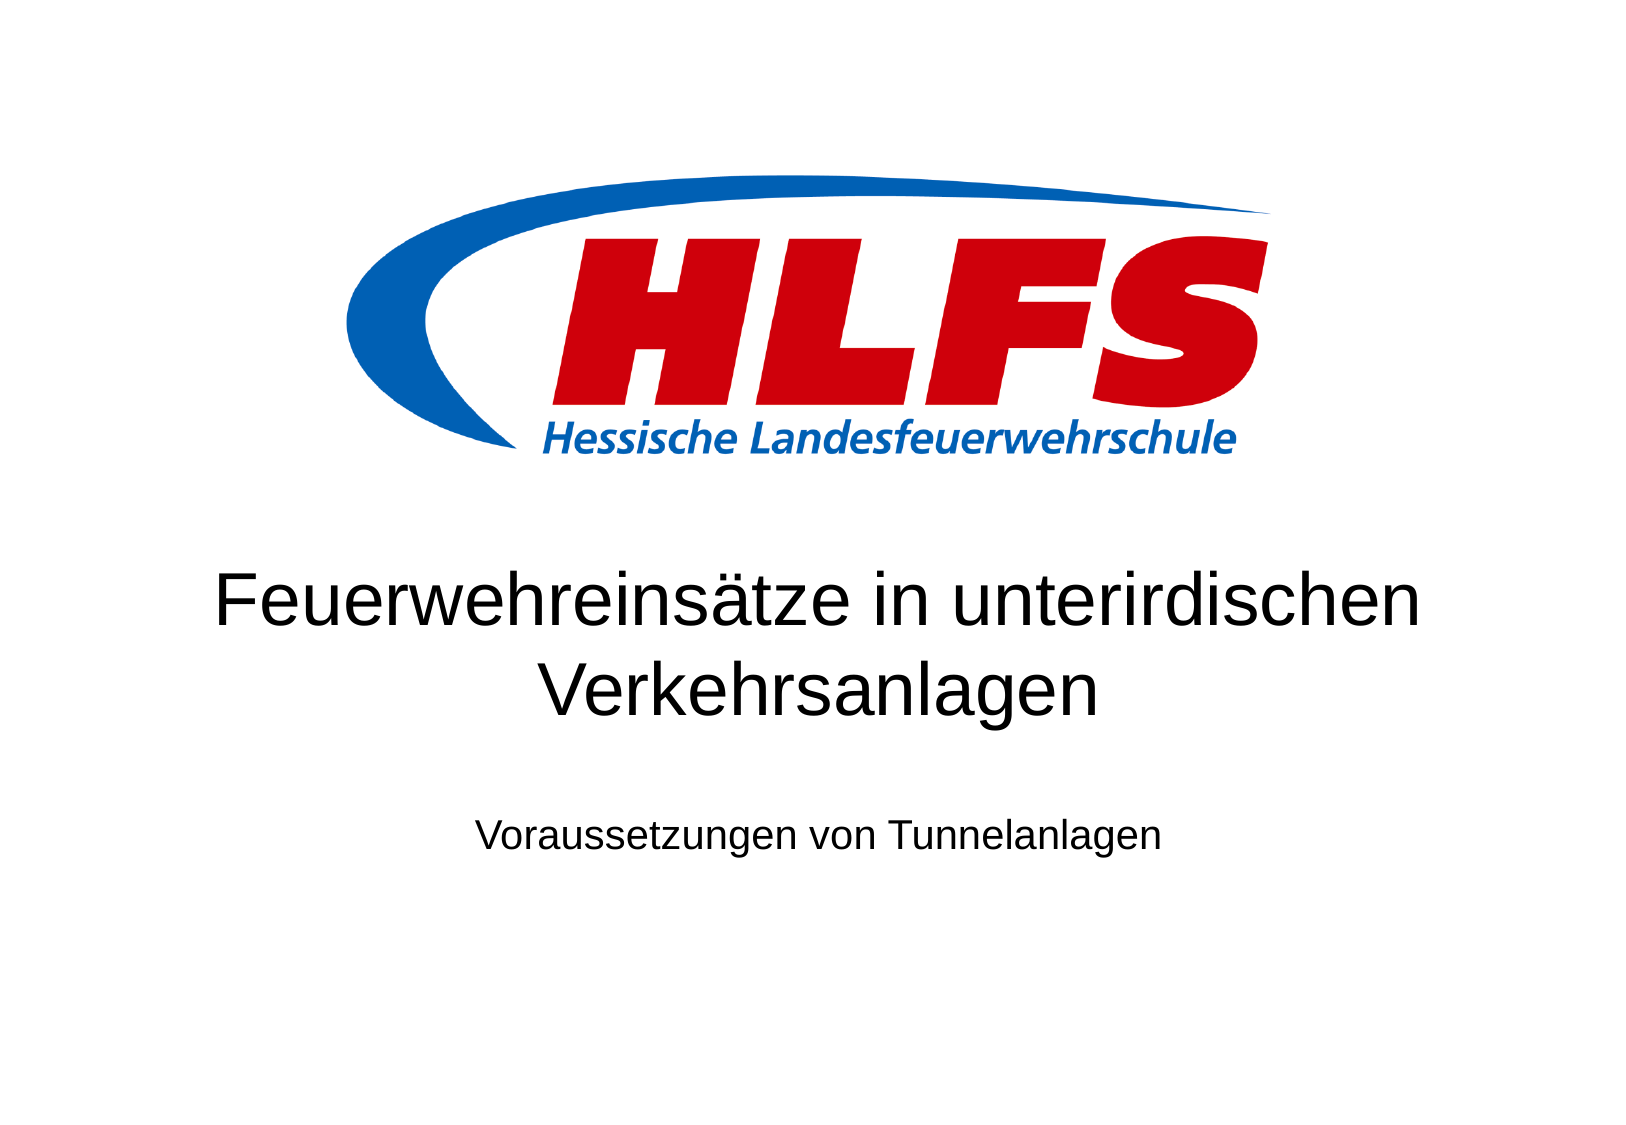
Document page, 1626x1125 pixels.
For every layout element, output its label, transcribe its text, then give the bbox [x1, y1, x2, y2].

picture [312, 137, 1305, 492]
subtitle Voraussetzungen von Tunnelanlagen [112, 800, 1526, 988]
title Feuerwehreinsätze in unterirdischen Verkehrsanlagen [112, 512, 1526, 769]
